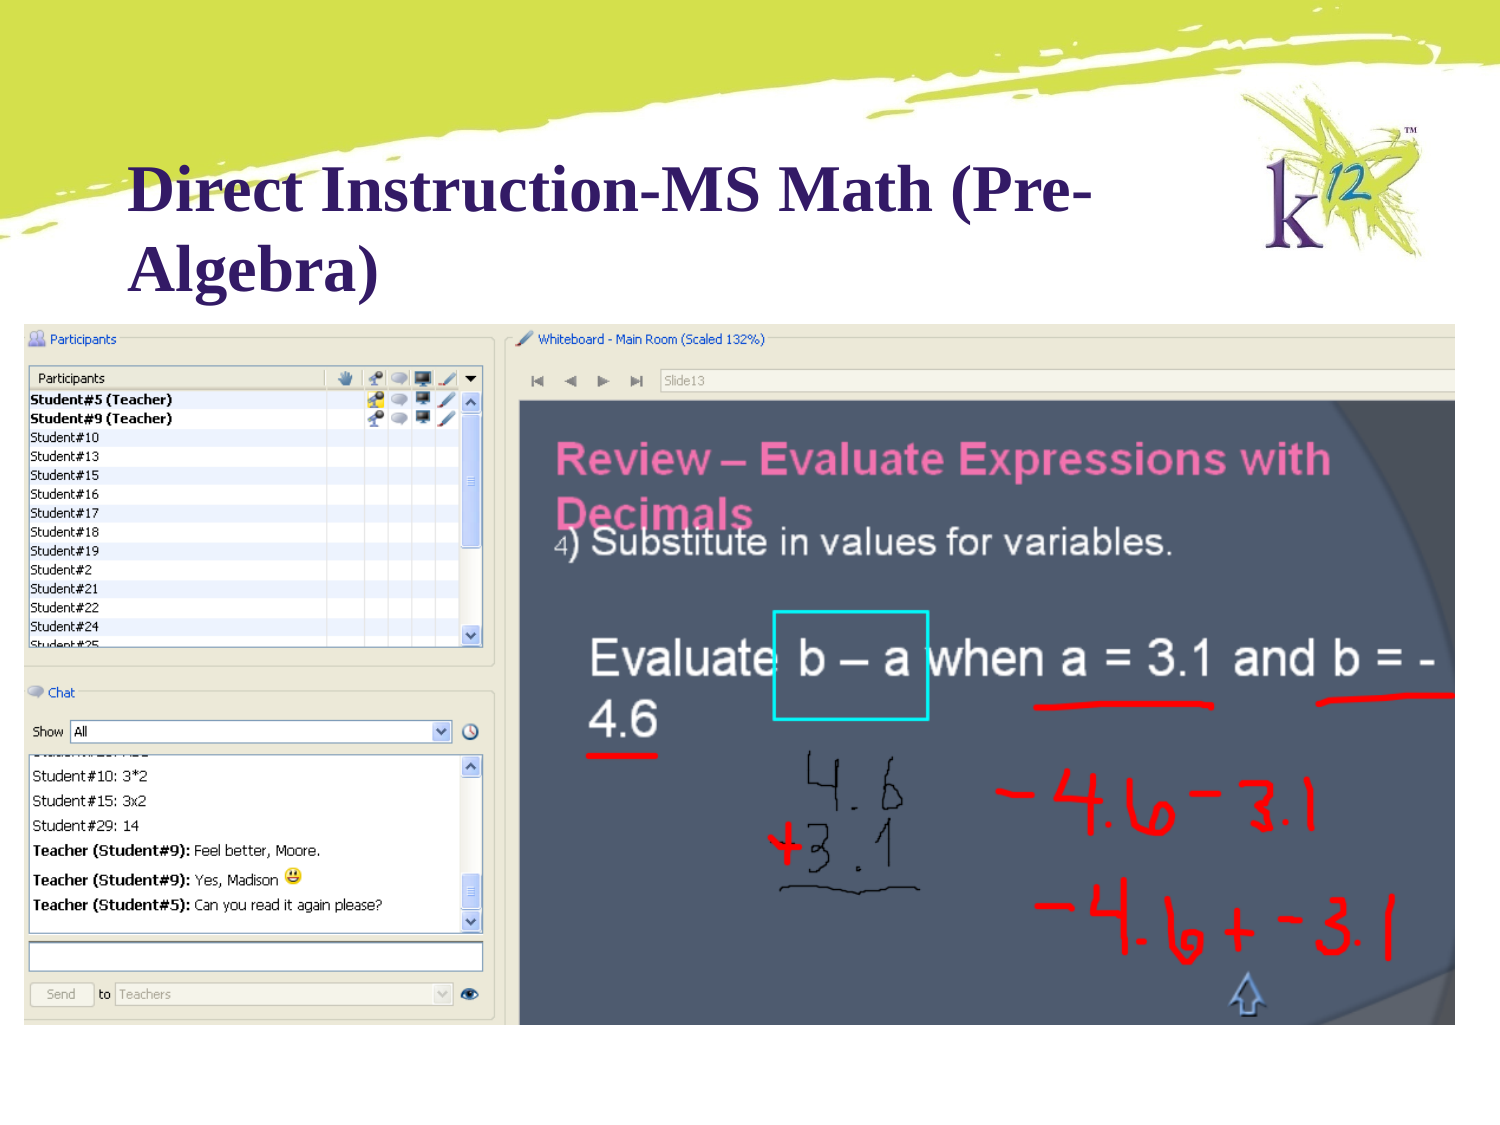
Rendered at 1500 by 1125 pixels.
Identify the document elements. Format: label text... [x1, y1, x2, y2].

picture [0, 0, 1500, 1125]
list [24, 324, 1455, 1025]
title Direct Instruction-MS Math (Pre- Algebra) [112, 137, 1201, 313]
